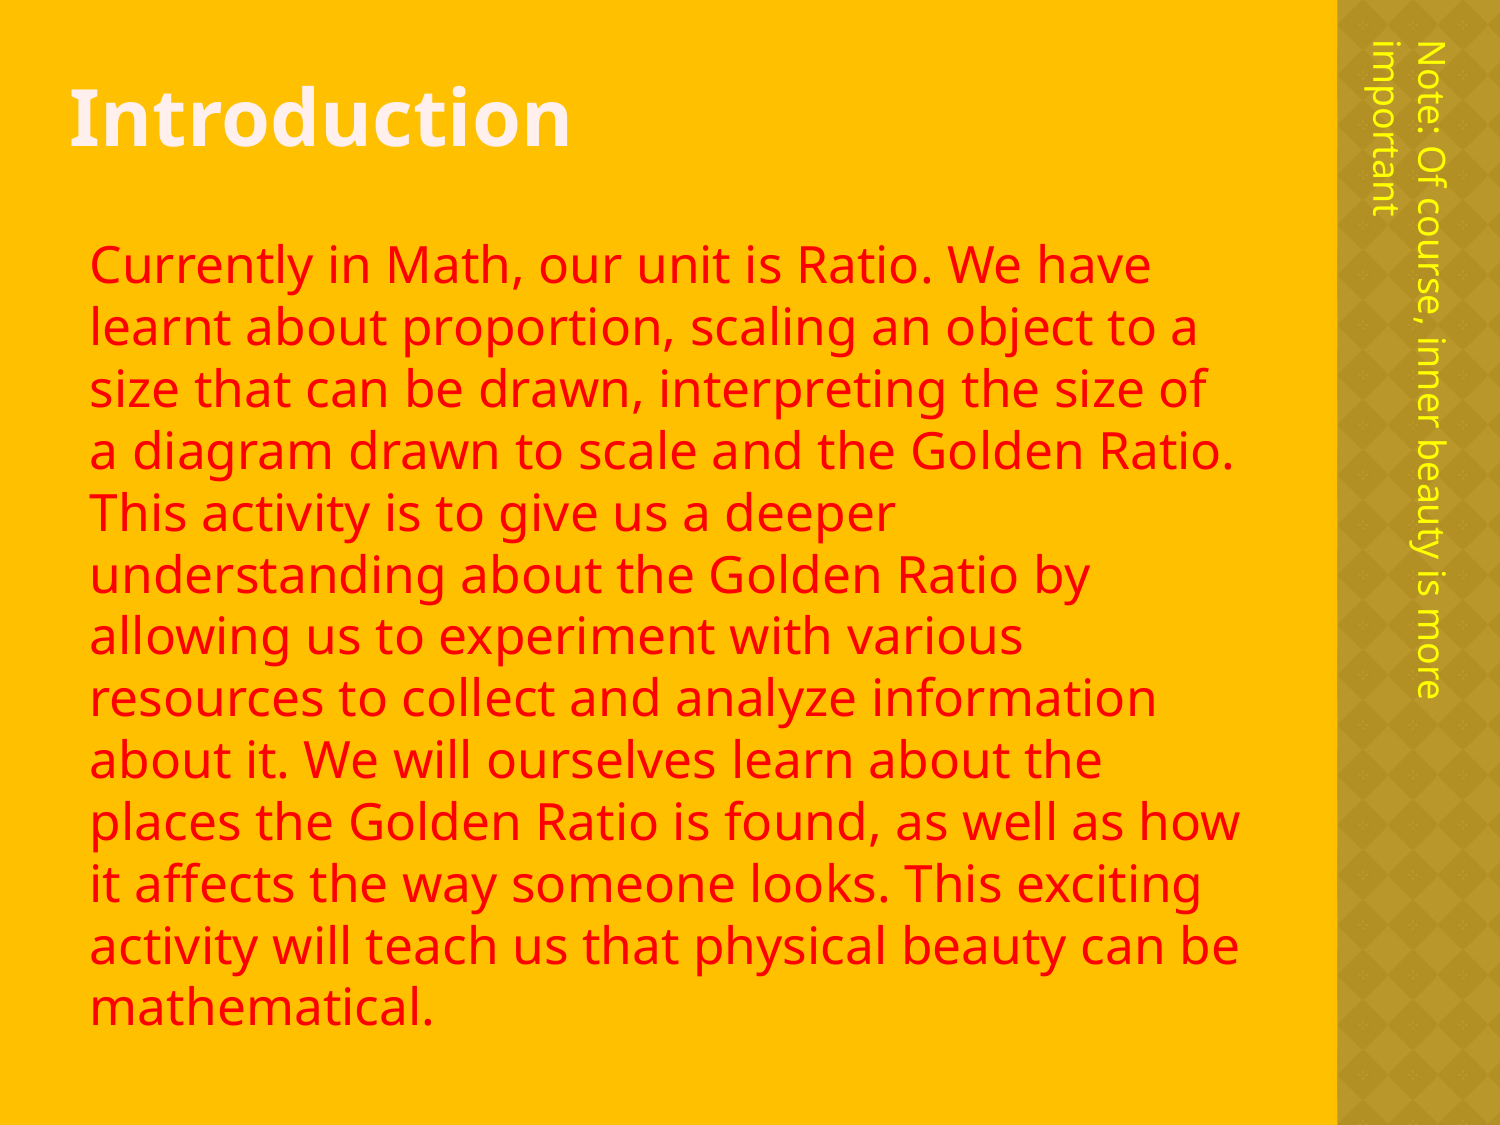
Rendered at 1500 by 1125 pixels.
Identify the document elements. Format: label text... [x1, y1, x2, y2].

list Currently in Math, our unit is Ratio. We have learnt about proportion, scaling an object to a size that can be drawn, interpreting the size of a diagram drawn to scale and the Golden Ratio. This activity is to give us a deeper understanding about the Golden Ratio by allowing us to experiment with various resources to collect and analyze information about it. We will ourselves learn about the places the Golden Ratio is found, as well as how it affects the way someone looks. This exciting activity will teach us that physical beauty can be mathematical. [75, 224, 1263, 1045]
title Introduction [62, 0, 1250, 163]
text_box Note: Of course, inner beauty is more important [1387, 24, 1464, 875]
